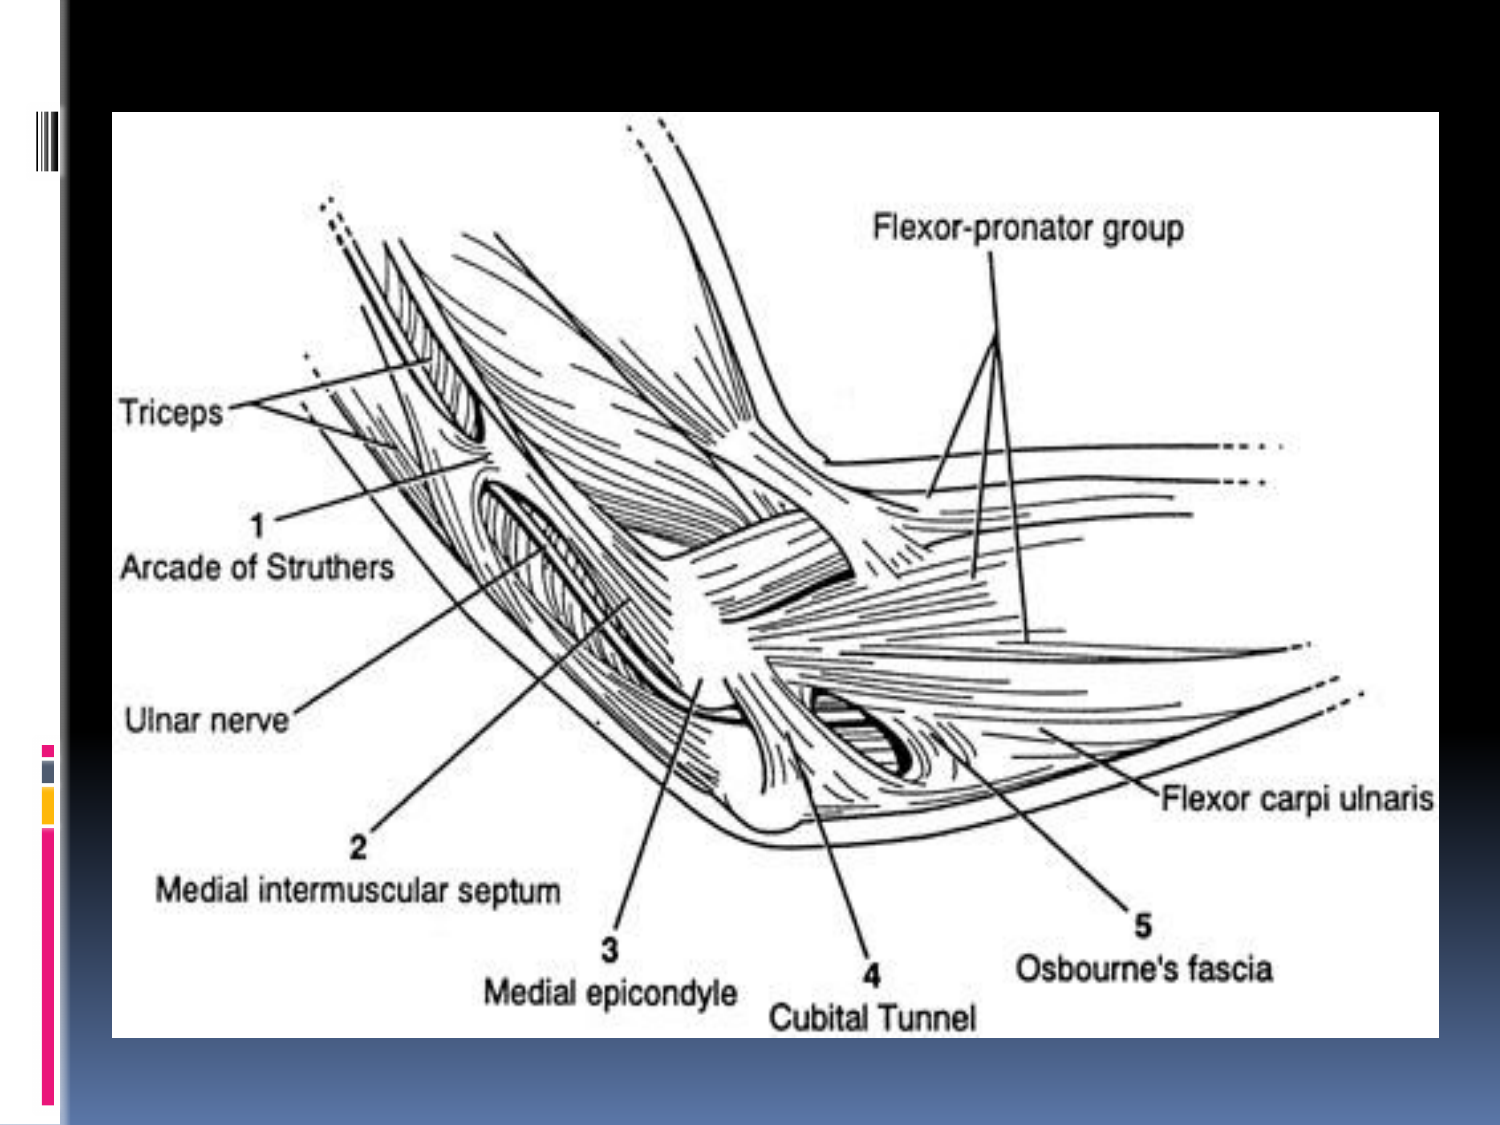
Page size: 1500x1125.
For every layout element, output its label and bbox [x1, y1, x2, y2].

picture [112, 112, 1439, 1038]
